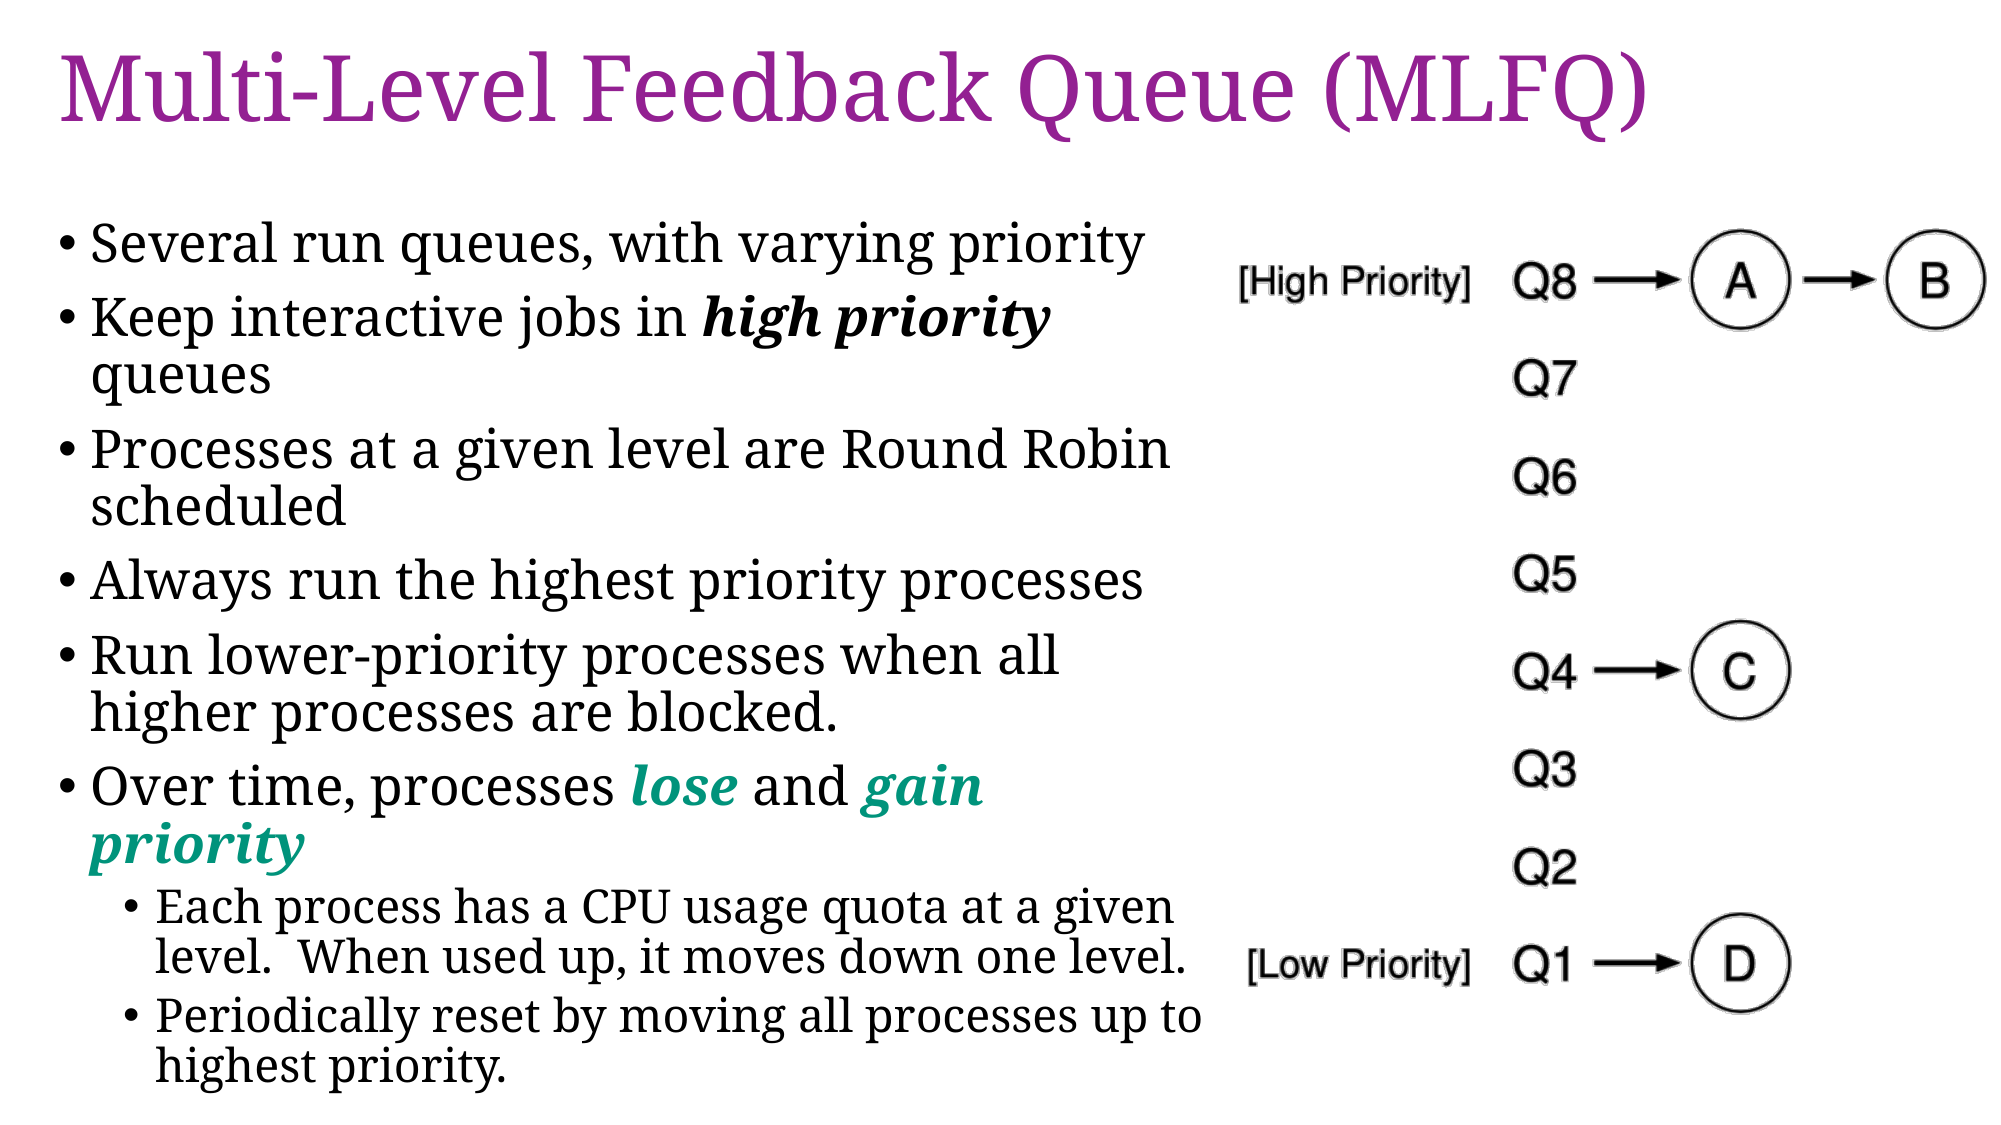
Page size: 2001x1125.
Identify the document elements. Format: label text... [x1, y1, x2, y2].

list Several run queues, with varying priority Keep interactive jobs in high priority queues Processes at a given level are Round Robin scheduled Always run the highest priority processes Run lower-priority processes when all higher processes are blocked. Over time, processes lose and gain priority Each process has a CPU usage quota at a given level. When used up, it moves down one level. Periodically reset by moving all processes up to highest priority. [43, 208, 1230, 1101]
title Multi-Level Feedback Queue (MLFQ) [43, 25, 1953, 158]
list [1229, 208, 2000, 1030]
